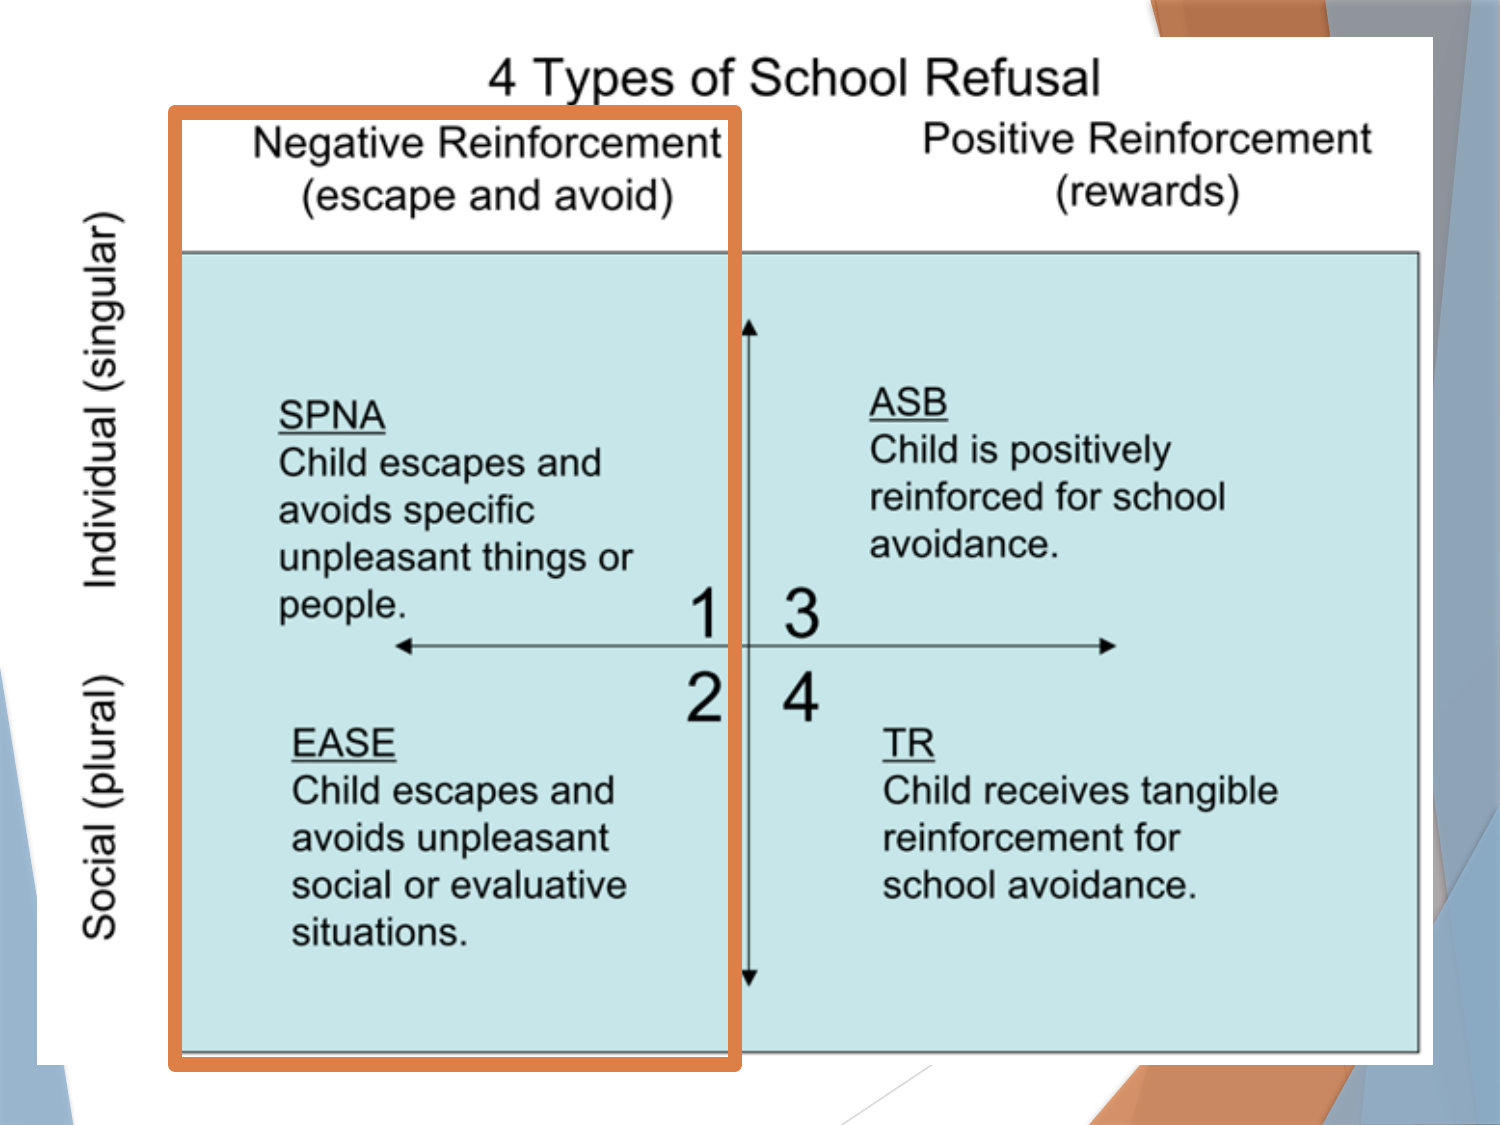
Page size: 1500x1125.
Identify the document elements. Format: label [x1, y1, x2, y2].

text_box [36, 36, 1433, 1066]
